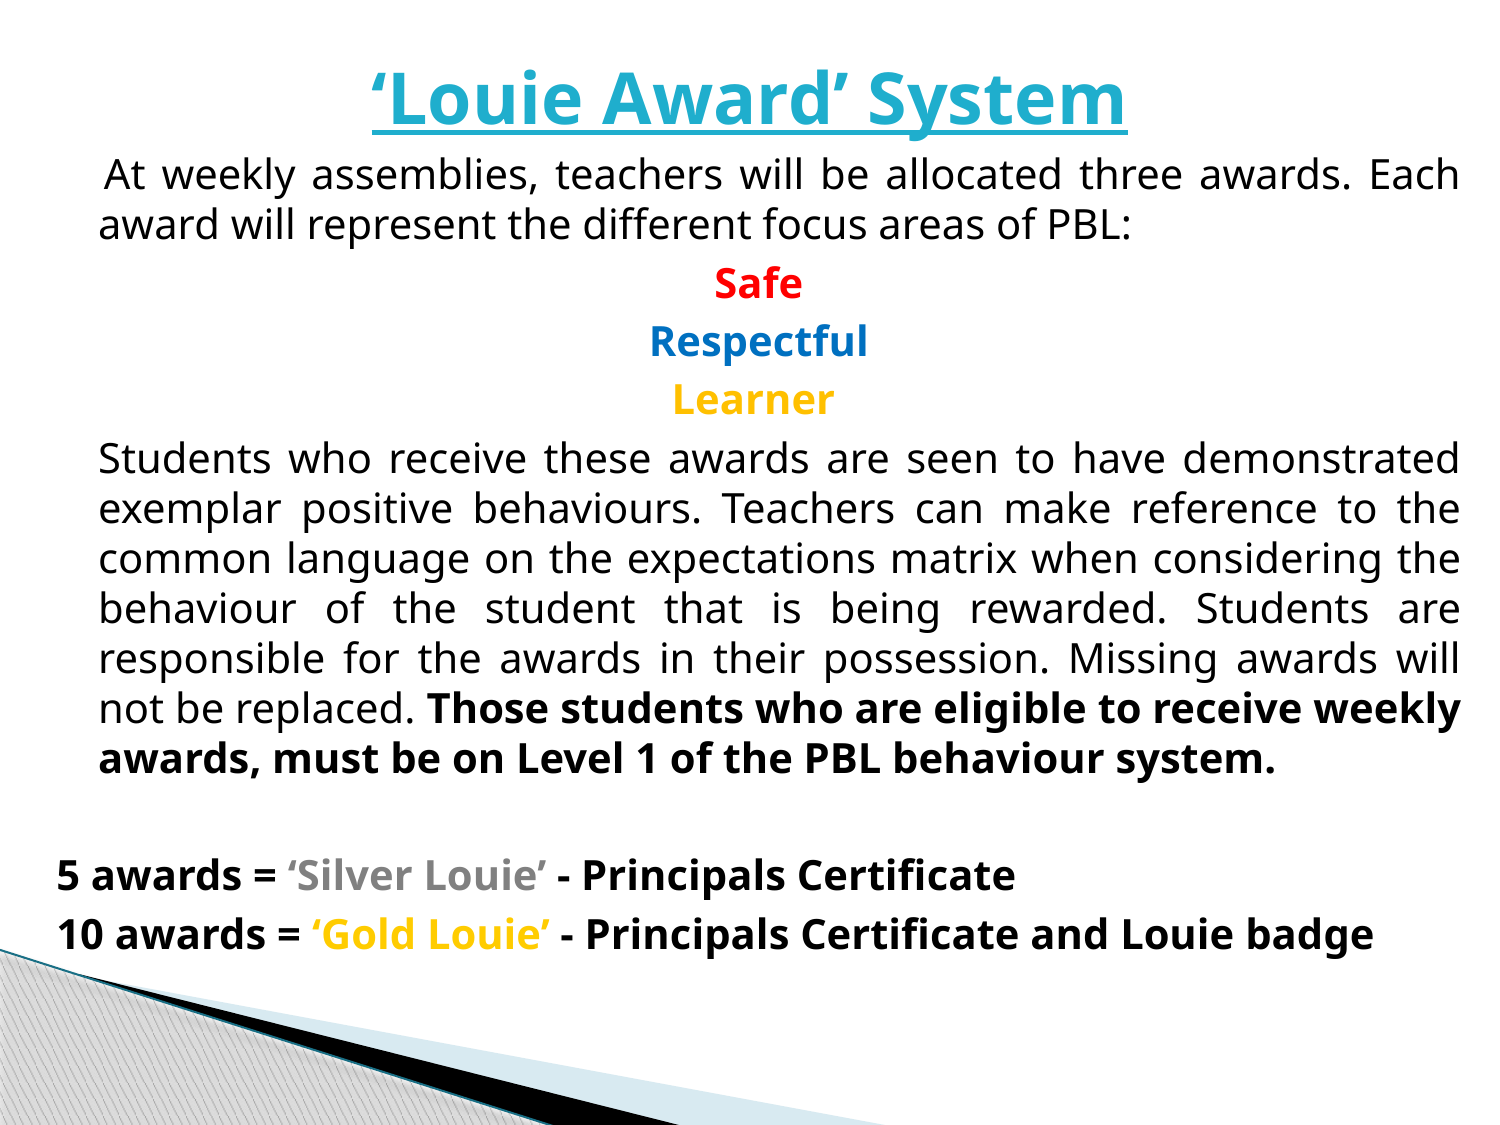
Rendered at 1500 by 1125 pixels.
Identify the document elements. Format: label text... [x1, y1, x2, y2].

title ‘Louie Award’ System [75, 45, 1425, 233]
list At weekly assemblies, teachers will be allocated three awards. Each award will represent the different focus areas of PBL: Safe Respectful Learner Students who receive these awards are seen to have demonstrated exemplar positive behaviours. Teachers can make reference to the common language on the expectations matrix when considering the behaviour of the student that is being rewarded. Students are responsible for the awards in their possession. Missing awards will not be replaced. Those students who are eligible to receive weekly awards, must be on Level 1 of the PBL behaviour system. 5 awards = ‘Silver Louie’ - Principals Certificate 10 awards = ‘Gold Louie’ - Principals Certificate and Louie badge [23, 140, 1477, 985]
